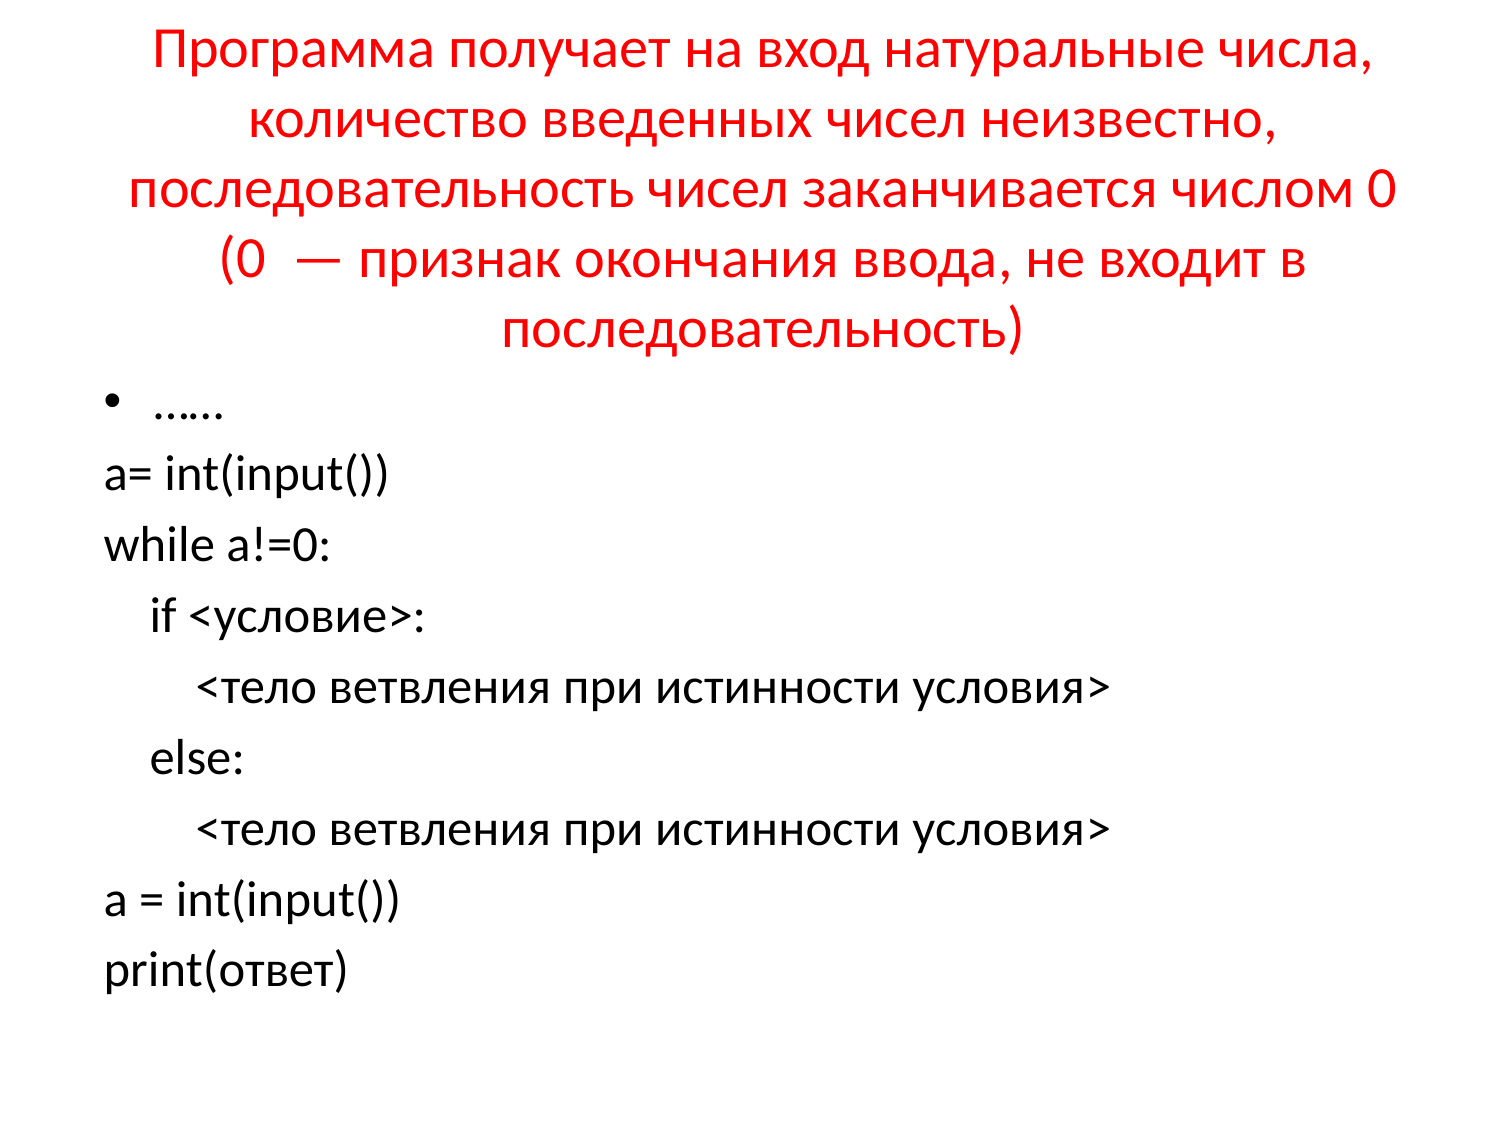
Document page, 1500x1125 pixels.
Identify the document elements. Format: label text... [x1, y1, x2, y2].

list …… a= int(input()) while a!=0: if <условие>: <тело ветвления при истинности условия> else: <тело ветвления при истинности условия> a = int(input()) print(ответ) [88, 361, 1425, 1005]
title Программа получает на вход натуральные числа, количество введенных чисел неизвестно, последовательность чисел заканчивается числом 0 (0 — признак окончания ввода, не входит в последовательность) [88, 125, 1439, 313]
